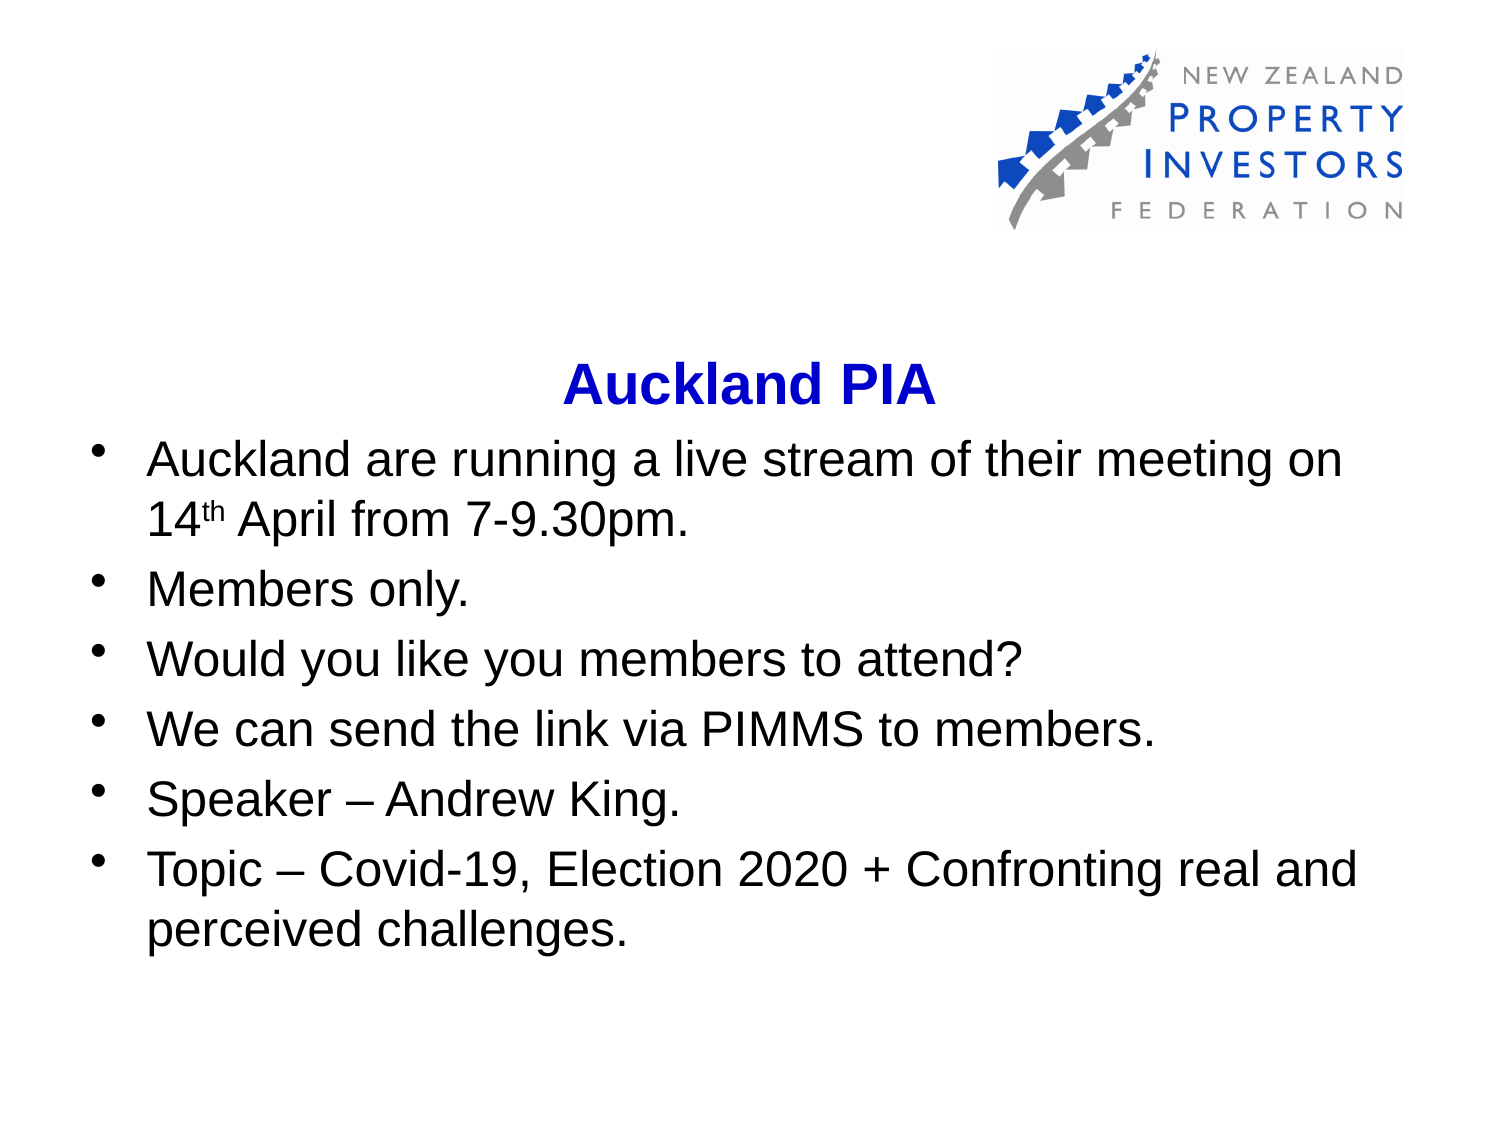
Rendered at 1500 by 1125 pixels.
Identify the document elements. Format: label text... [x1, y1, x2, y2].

list Auckland PIA Auckland are running a live stream of their meeting on 14th April from 7-9.30pm. Members only. Would you like you members to attend? We can send the link via PIMMS to members. Speaker – Andrew King. Topic – Covid-19, Election 2020 + Confronting real and perceived challenges. [74, 266, 1426, 1010]
picture [997, 49, 1403, 230]
